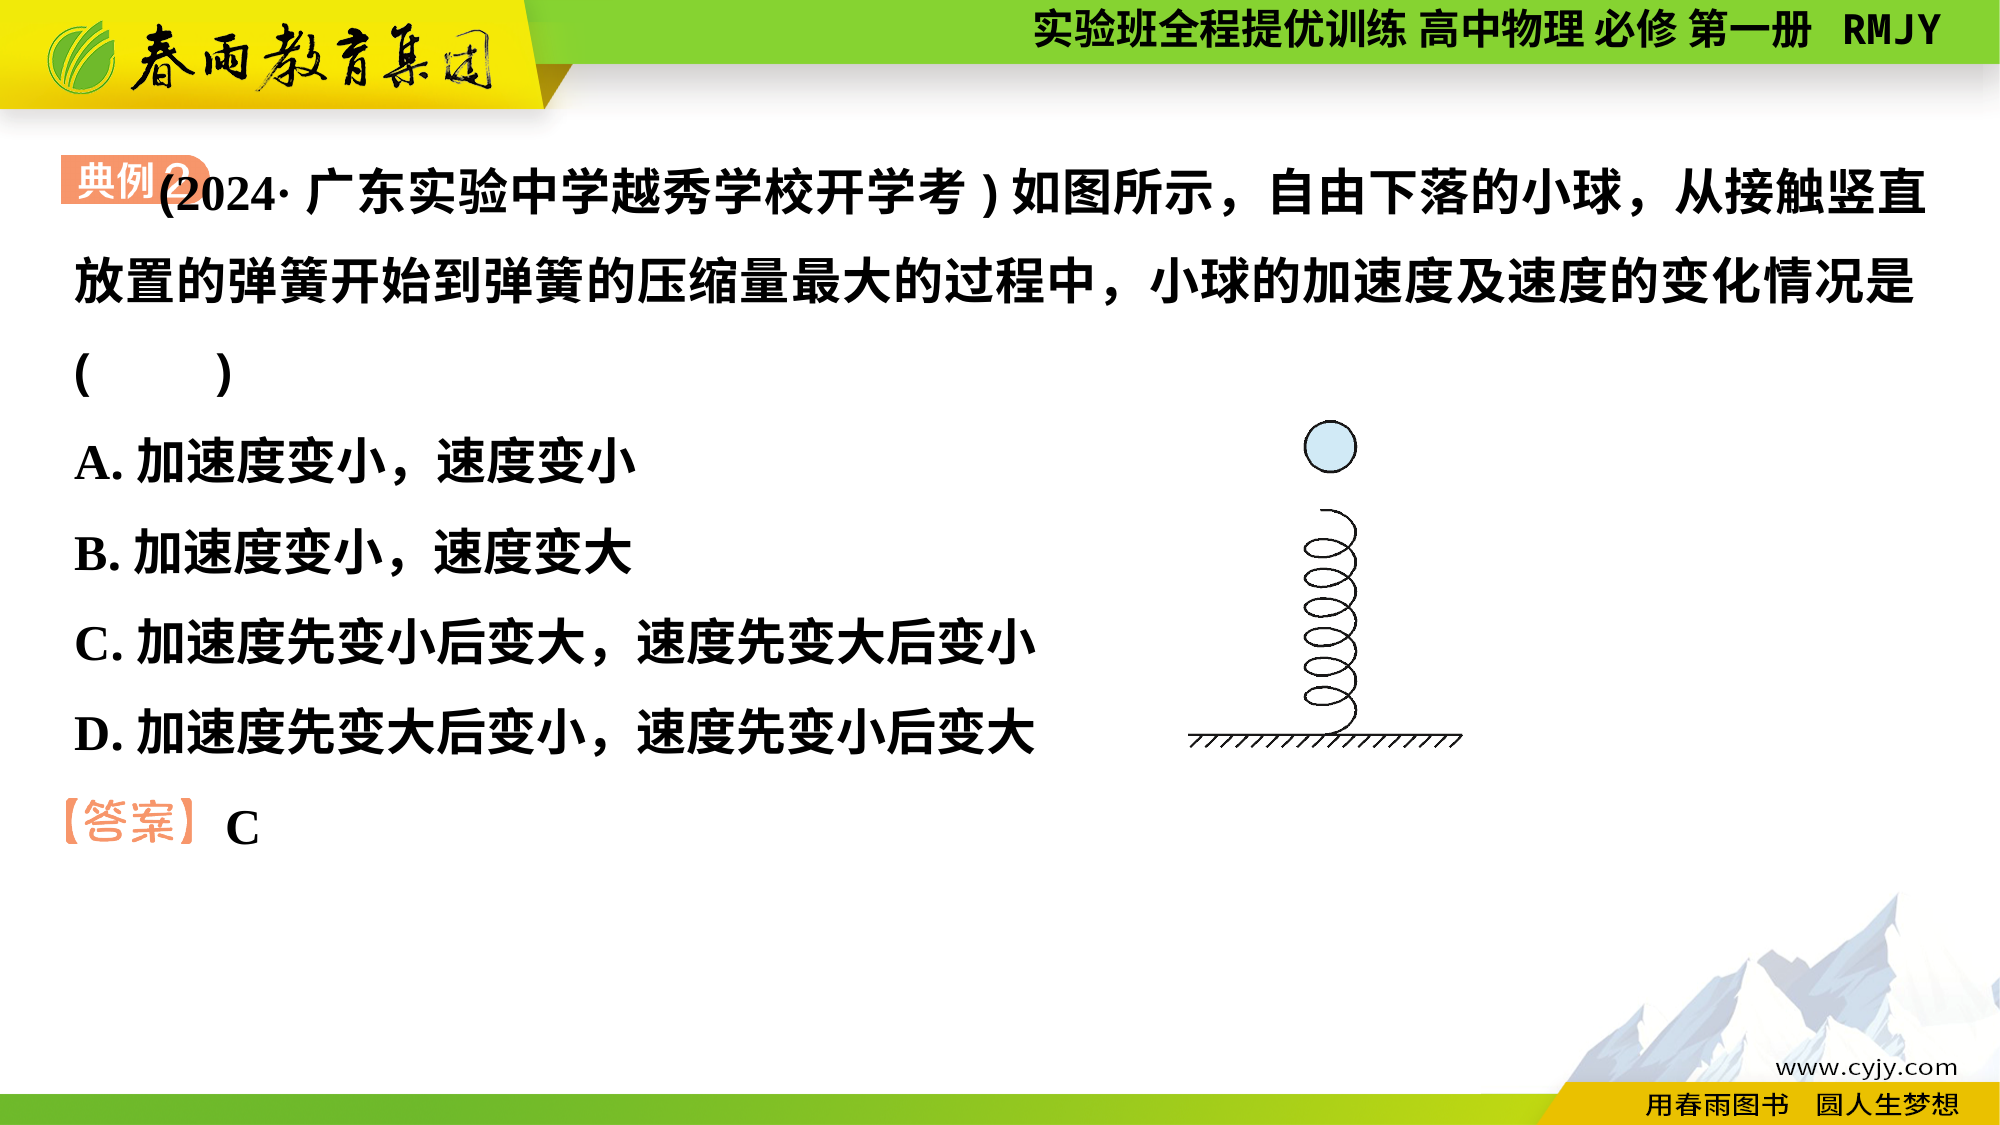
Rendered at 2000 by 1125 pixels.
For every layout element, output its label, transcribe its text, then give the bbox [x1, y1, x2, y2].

list (2024·广东实验中学越秀学校开学考)如图所示，自由下落的小球，从接触竖直放置的弹簧开始到弹簧的压缩量最大的过程中，小球的加速度及速度的变化情况是( ) A.加速度变小，速度变小 B.加速度变小，速度变大 C.加速度先变小后变大，速度先变大后变小 D.加速度先变大后变小，速度先变小后变大 [59, 122, 1944, 774]
text_box C [210, 787, 277, 863]
picture [0, 0, 2000, 1125]
